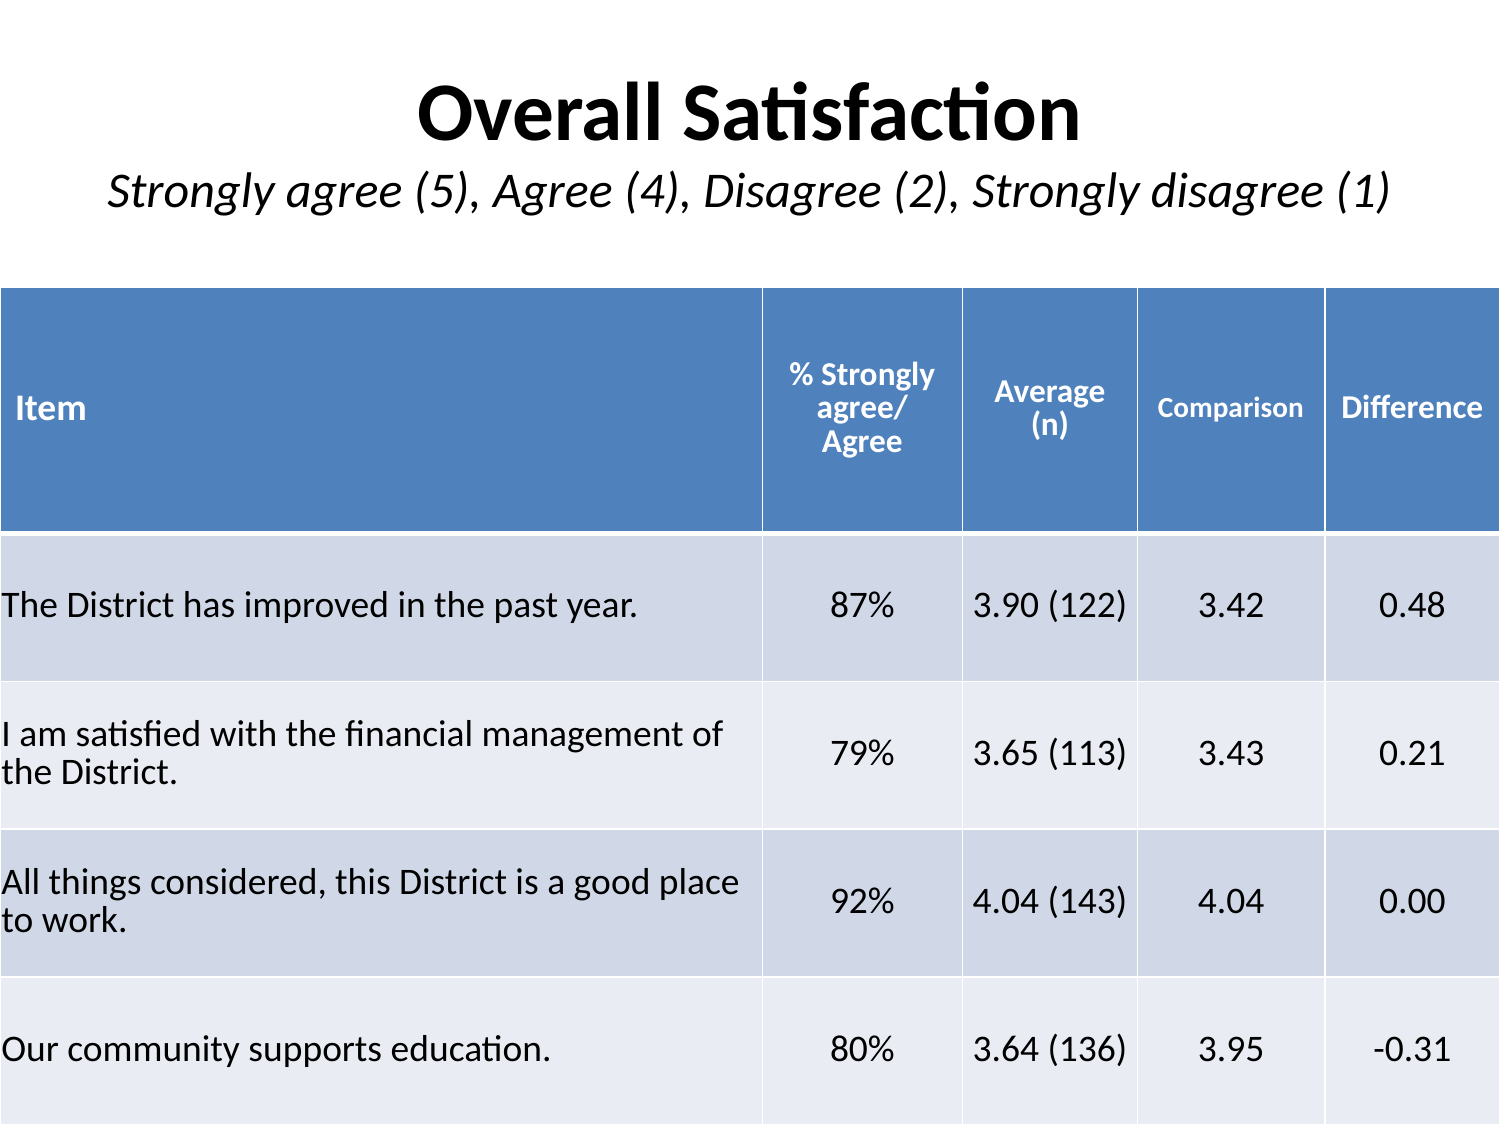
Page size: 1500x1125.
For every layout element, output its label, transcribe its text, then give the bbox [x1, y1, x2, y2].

table_header Difference [1326, 288, 1499, 531]
table_cell 3.43 [1138, 682, 1324, 828]
table_cell 87% [763, 536, 962, 681]
table_cell 3.95 [1138, 978, 1324, 1124]
table_cell 3.42 [1138, 536, 1324, 681]
title Overall Satisfaction Strongly agree (5), Agree (4), Disagree (2), Strongly disagree (1) [0, 0, 1500, 275]
table_cell 3.90 (122) [963, 536, 1137, 681]
table_cell 4.04 (143) [963, 830, 1137, 976]
table_cell All things considered, this District is a good place to work. [1, 830, 762, 976]
table_cell 80% [763, 978, 962, 1124]
table_cell 92% [763, 830, 962, 976]
table_cell 0.00 [1326, 830, 1499, 976]
table_cell The District has improved in the past year. [1, 536, 762, 681]
table_cell 3.64 (136) [963, 978, 1137, 1124]
table_cell Our community supports education. [1, 978, 762, 1124]
table_header % Strongly agree/ Agree [763, 288, 962, 531]
table_header Average (n) [963, 288, 1137, 531]
table_cell I am satisfied with the financial management of the District. [1, 682, 762, 828]
table_cell 3.65 (113) [963, 682, 1137, 828]
table_cell 0.21 [1326, 682, 1499, 828]
table_header Comparison [1138, 288, 1324, 531]
table_header Item [1, 288, 762, 531]
table_cell 4.04 [1138, 830, 1324, 976]
table_cell 79% [763, 682, 962, 828]
table_cell 0.48 [1326, 536, 1499, 681]
table_cell -0.31 [1326, 978, 1499, 1124]
